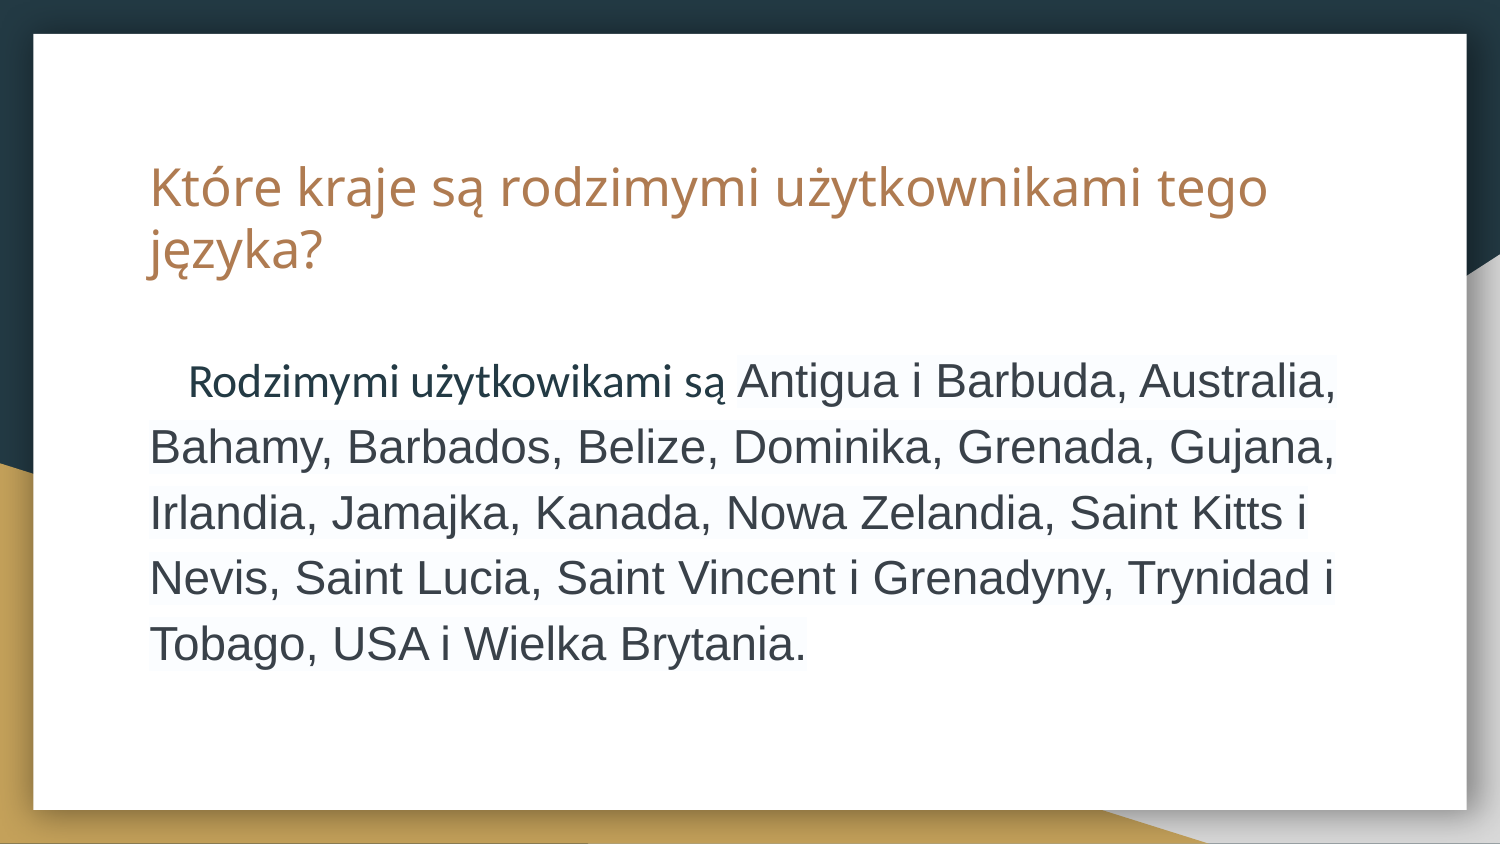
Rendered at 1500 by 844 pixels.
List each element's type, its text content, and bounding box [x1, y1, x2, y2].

list Rodzimymi użytkowikami są Antigua i Barbuda, Australia, Bahamy, Barbados, Belize, Dominika, Grenada, Gujana, Irlandia, Jamajka, Kanada, Nowa Zelandia, Saint Kitts i Nevis, Saint Lucia, Saint Vincent i Grenadyny, Trynidad i Tobago, USA i Wielka Brytania. [134, 326, 1366, 729]
title Które kraje są rodzimymi użytkownikami tego języka? [134, 138, 1366, 296]
